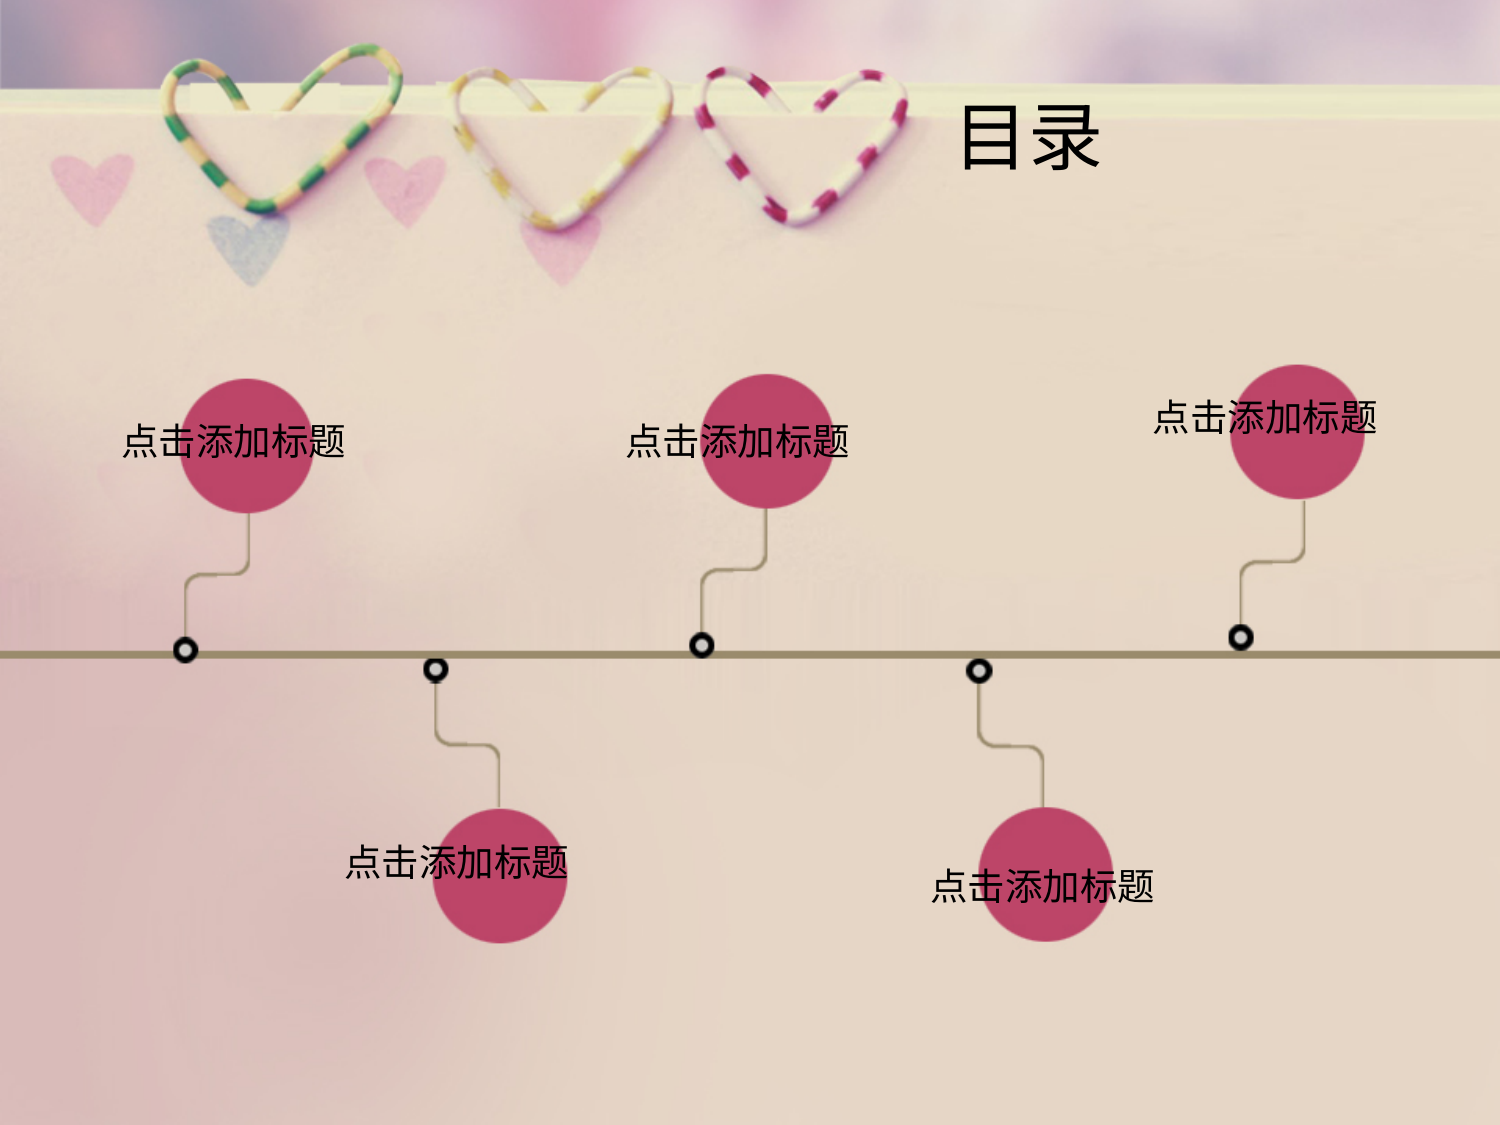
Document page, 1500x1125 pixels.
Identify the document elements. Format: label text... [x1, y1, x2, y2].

text_box 点击添加标题 [106, 410, 362, 470]
text_box 点击添加标题 [610, 410, 866, 470]
text_box 目录 [938, 81, 1119, 187]
text_box 点击添加标题 [329, 831, 585, 892]
text_box 点击添加标题 [1137, 386, 1393, 447]
picture [0, 0, 1500, 1125]
text_box 点击添加标题 [915, 855, 1171, 916]
